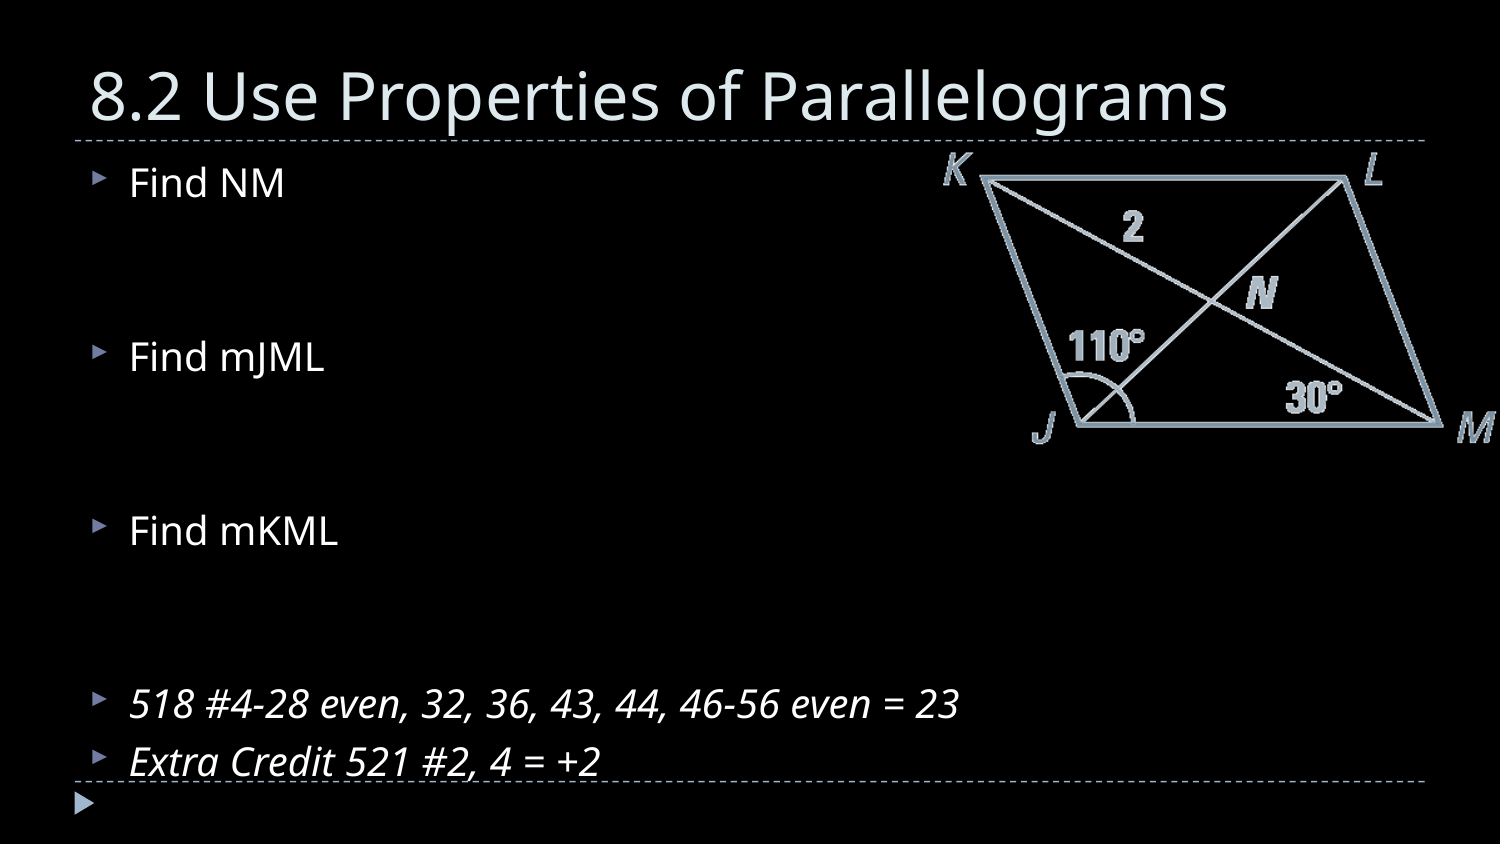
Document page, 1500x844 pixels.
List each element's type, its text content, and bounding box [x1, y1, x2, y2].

title 8.2 Use Properties of Parallelograms [75, 18, 1425, 141]
picture [937, 149, 1500, 449]
